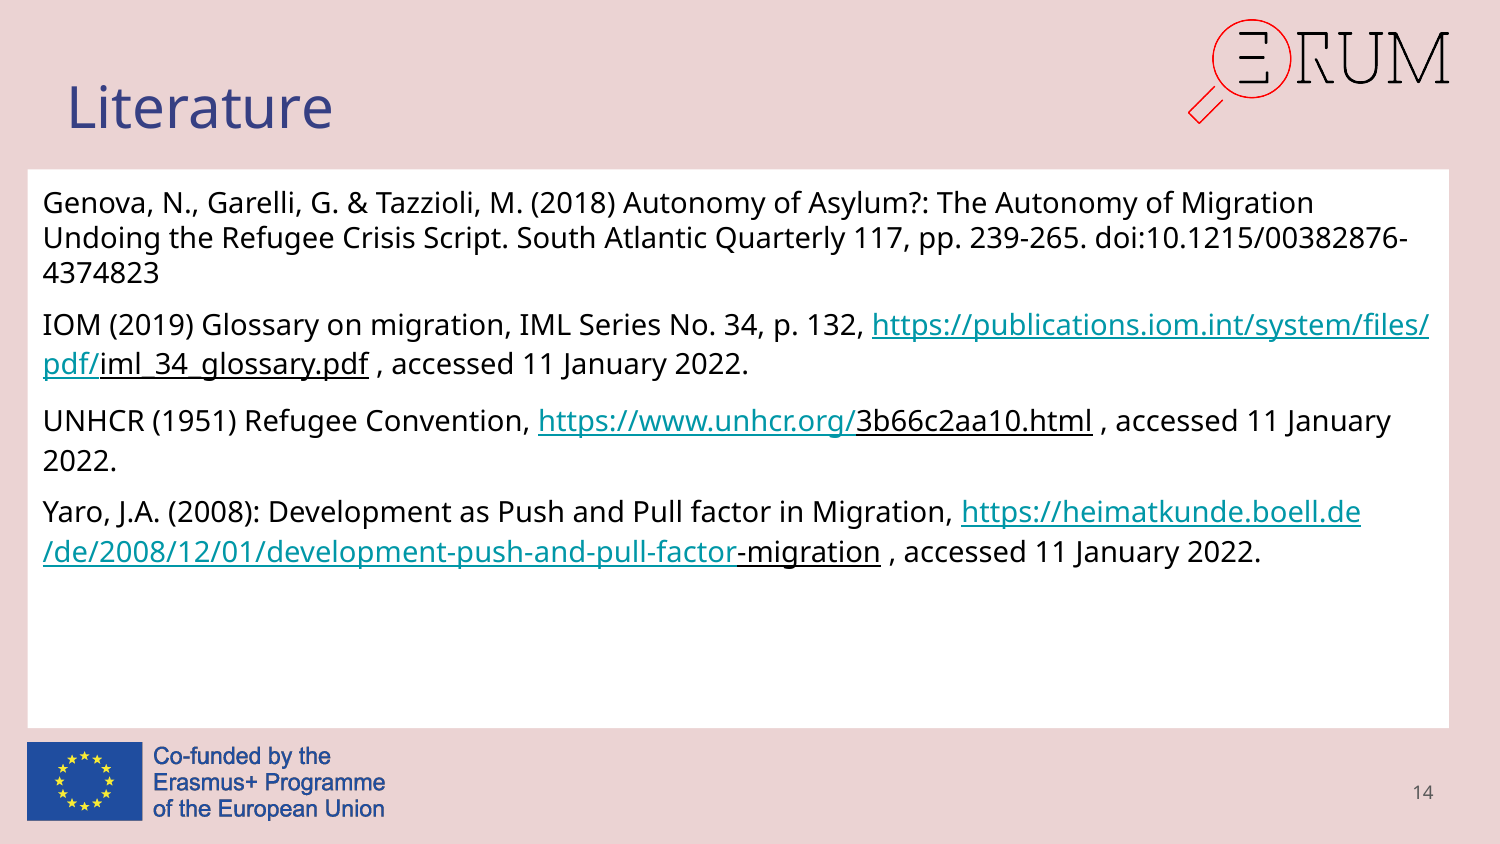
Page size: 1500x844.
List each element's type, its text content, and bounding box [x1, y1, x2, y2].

title Literature [51, 55, 1168, 150]
list Genova, N., Garelli, G. & Tazzioli, M. (2018) Autonomy of Asylum?: The Autonomy of Migration Undoing the Refugee Crisis Script. South Atlantic Quarterly 117, pp. 239-265. doi:10.1215/00382876-4374823 IOM (2019) Glossary on migration, IML Series No. 34, p. 132, https://publications.iom.int/system/files/pdf/iml_34_glossary.pdf , accessed 11 January 2022. UNHCR (1951) Refugee Convention, https://www.unhcr.org/3b66c2aa10.html , accessed 11 January 2022. Yaro, J.A. (2008): Development as Push and Pull factor in Migration, https://heimatkunde.boell.de/de/2008/12/01/development-push-and-pull-factor-migration , accessed 11 January 2022. [27, 169, 1449, 729]
slide_number 14 [1358, 761, 1449, 826]
picture [1136, 0, 1500, 137]
picture [27, 742, 385, 821]
